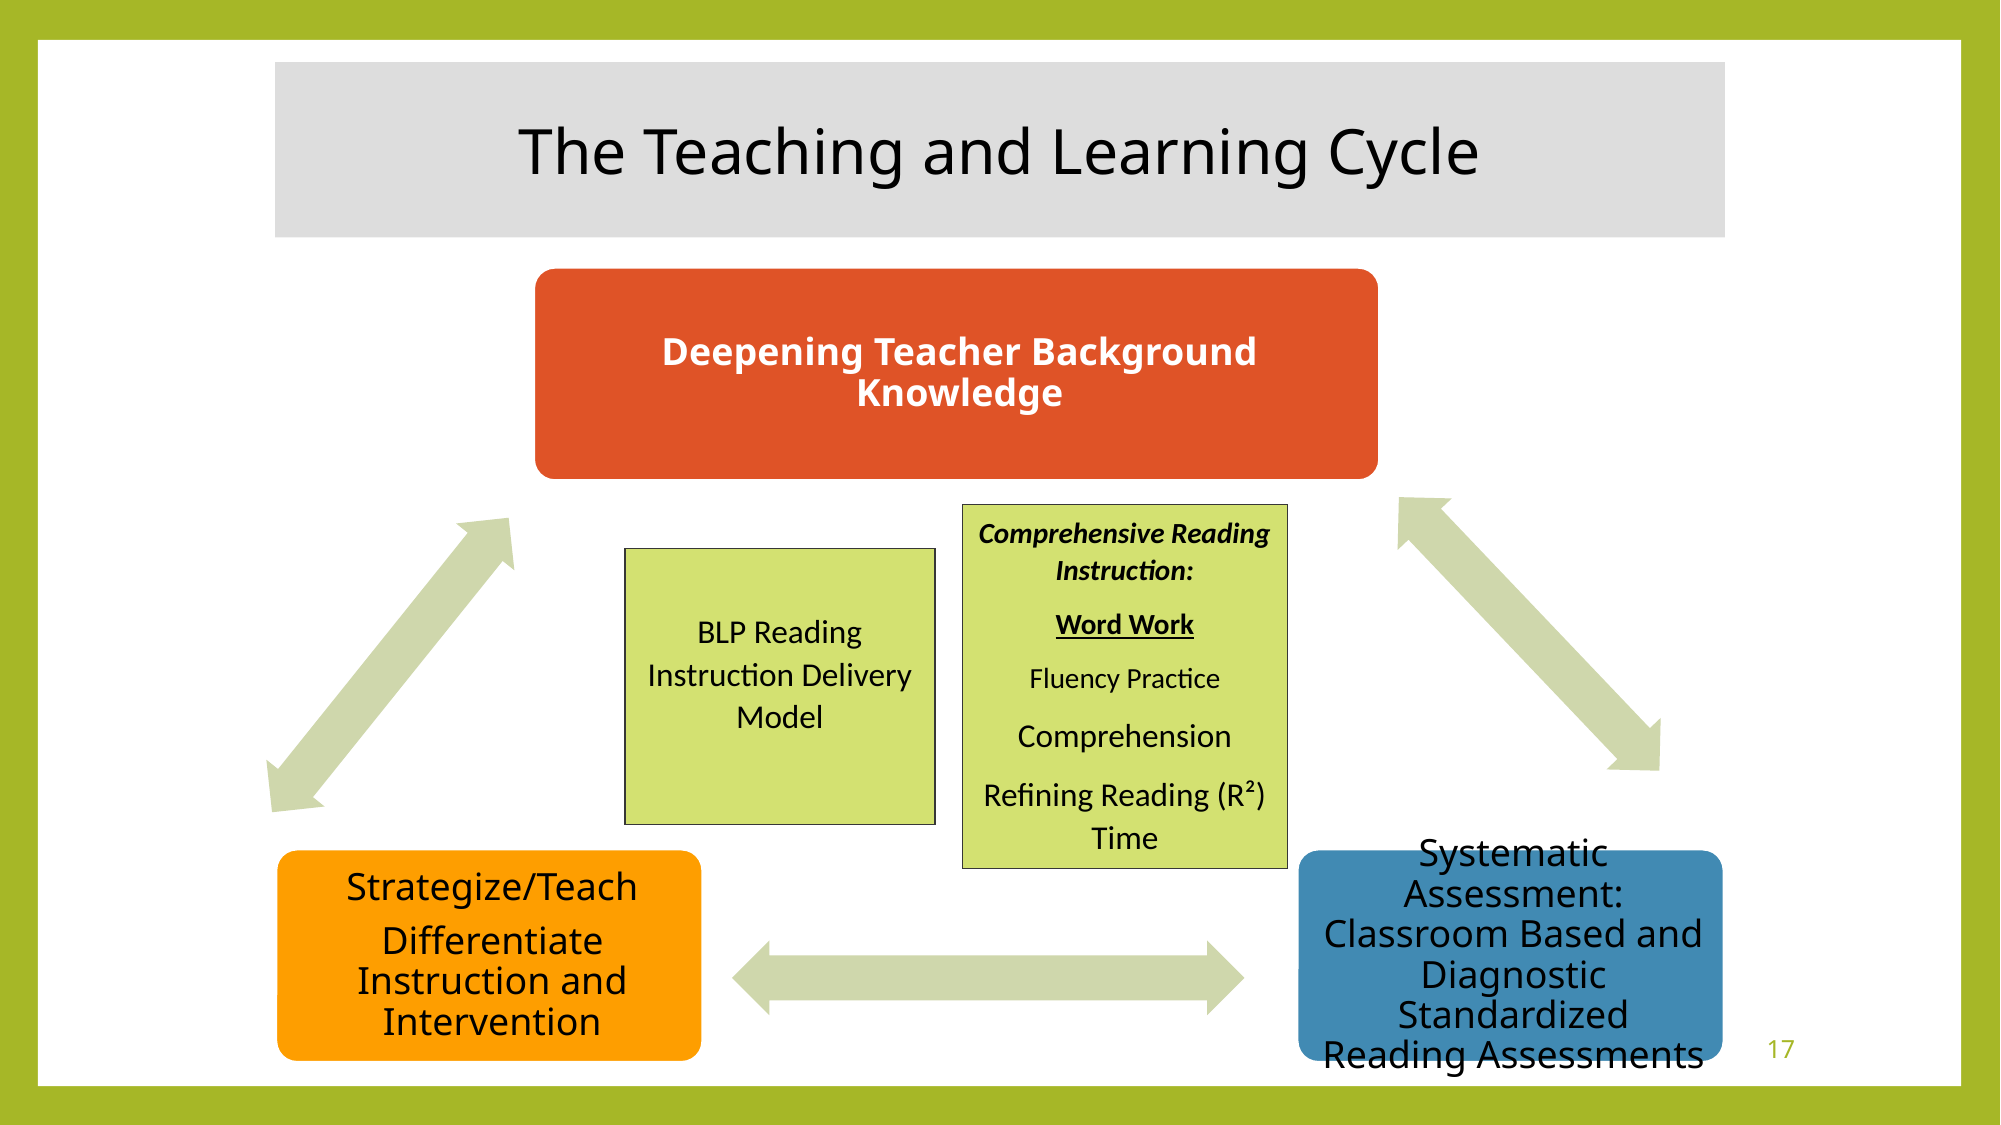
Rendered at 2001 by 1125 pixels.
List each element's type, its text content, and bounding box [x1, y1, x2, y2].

text_box The Teaching and Learning Cycle [275, 62, 1725, 237]
slide_number 17 [1530, 1020, 1811, 1081]
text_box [275, 237, 1725, 1063]
